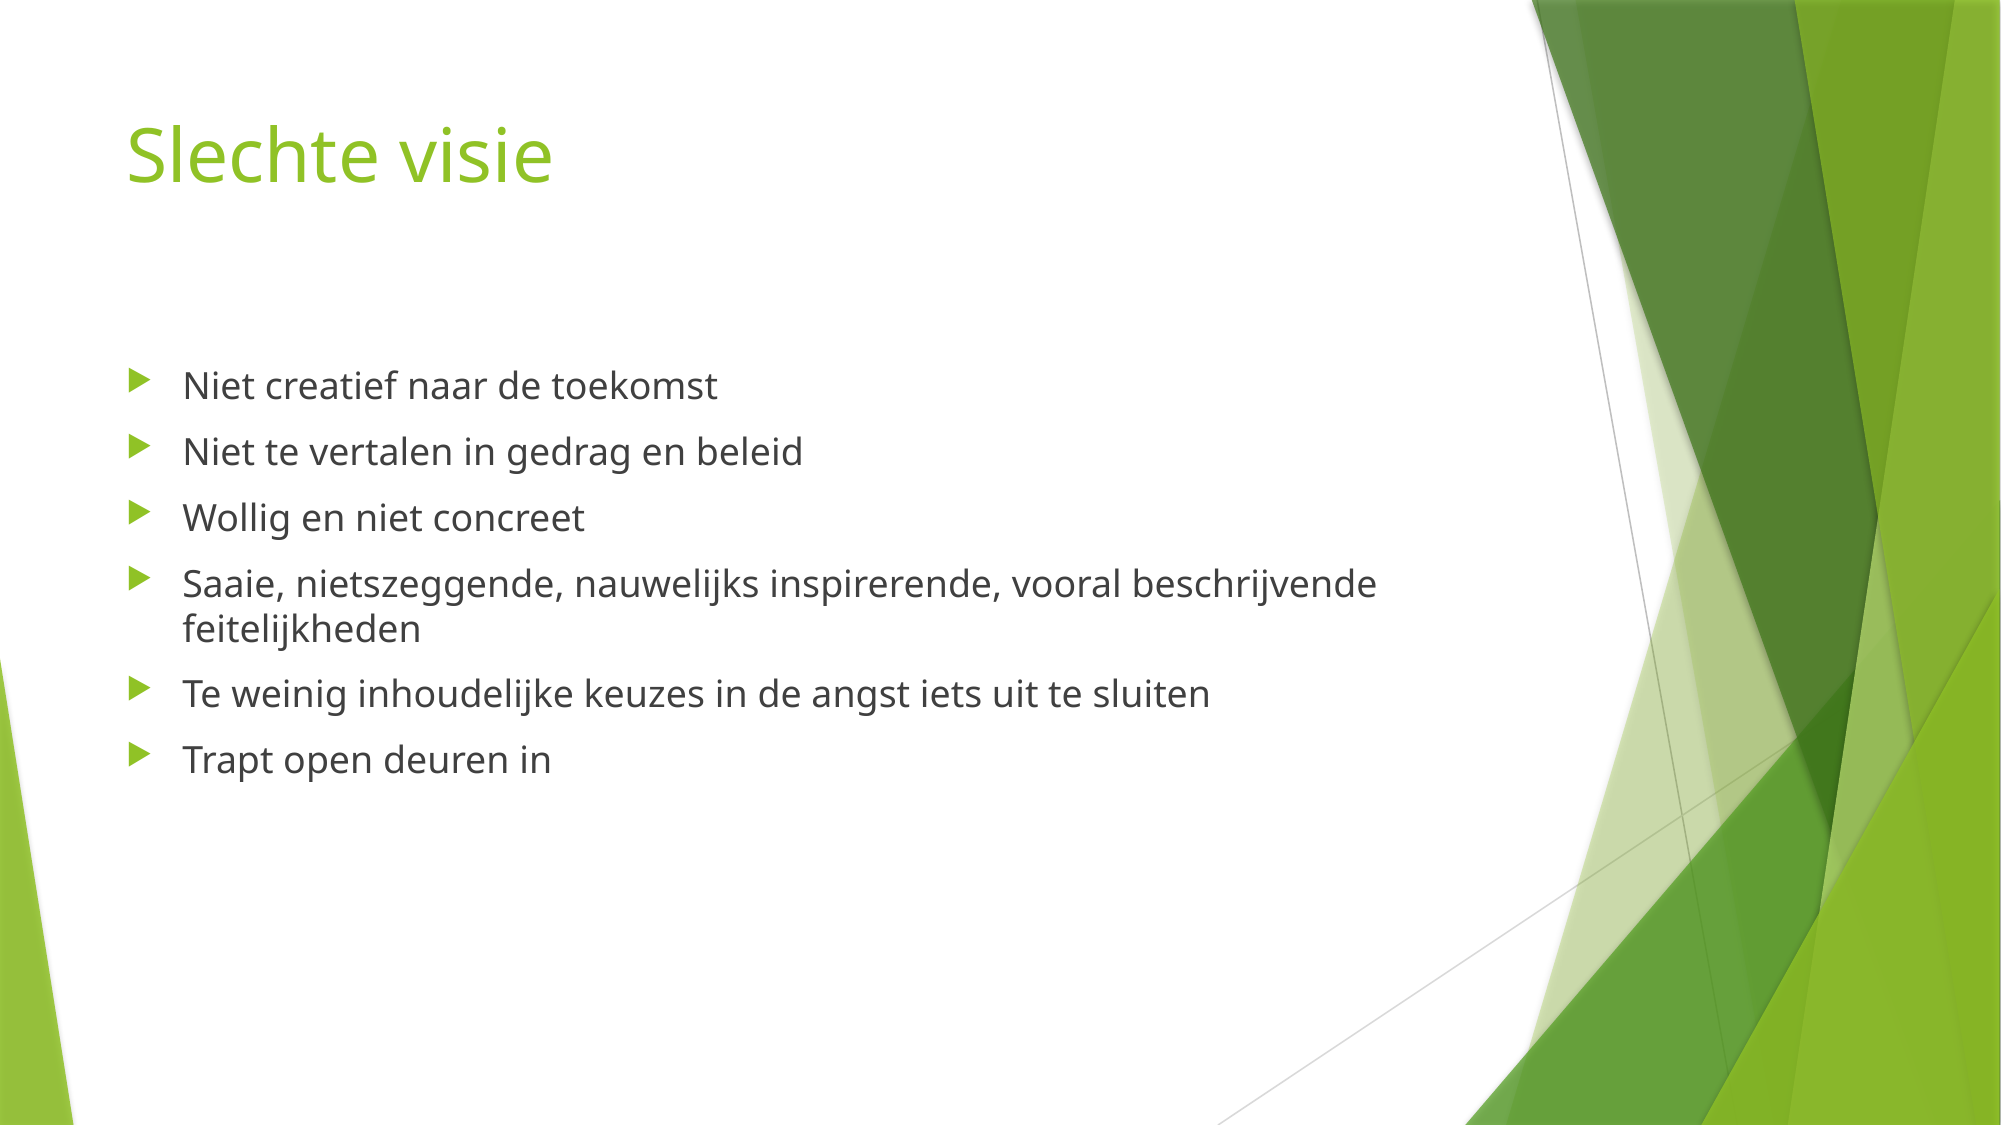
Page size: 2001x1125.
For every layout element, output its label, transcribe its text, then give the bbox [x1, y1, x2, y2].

title Slechte visie [111, 99, 1522, 317]
list Niet creatief naar de toekomst Niet te vertalen in gedrag en beleid Wollig en niet concreet Saaie, nietszeggende, nauwelijks inspirerende, vooral beschrijvende feitelijkheden Te weinig inhoudelijke keuzes in de angst iets uit te sluiten Trapt open deuren in [111, 354, 1522, 992]
